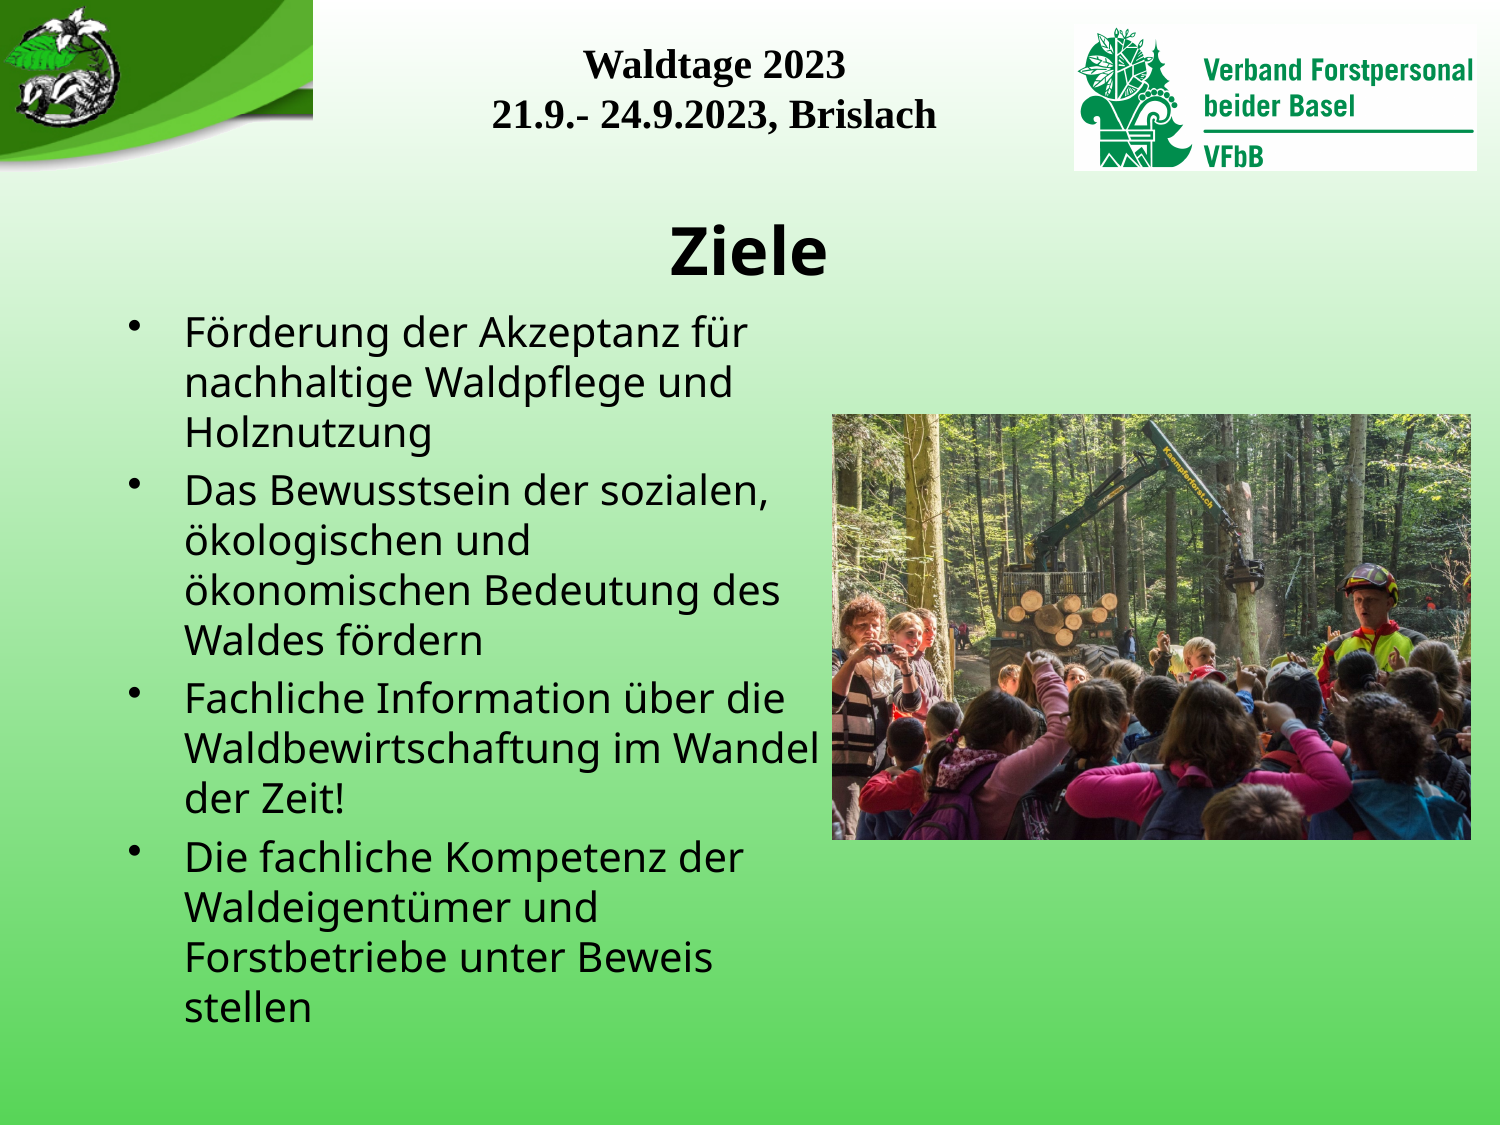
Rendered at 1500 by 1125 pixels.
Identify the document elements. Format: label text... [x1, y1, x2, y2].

title Ziele [112, 190, 1388, 308]
picture [0, 0, 313, 179]
list Förderung der Akzeptanz für nachhaltige Waldpflege und Holznutzung Das Bewusstsein der sozialen, ökologischen und ökonomischen Bedeutung des Waldes fördern Fachliche Information über die Waldbewirtschaftung im Wandel der Zeit! Die fachliche Kompetenz der Waldeigentümer und Forstbetriebe unter Beweis stellen [112, 297, 845, 1047]
picture [832, 414, 1471, 841]
picture [1074, 24, 1477, 171]
